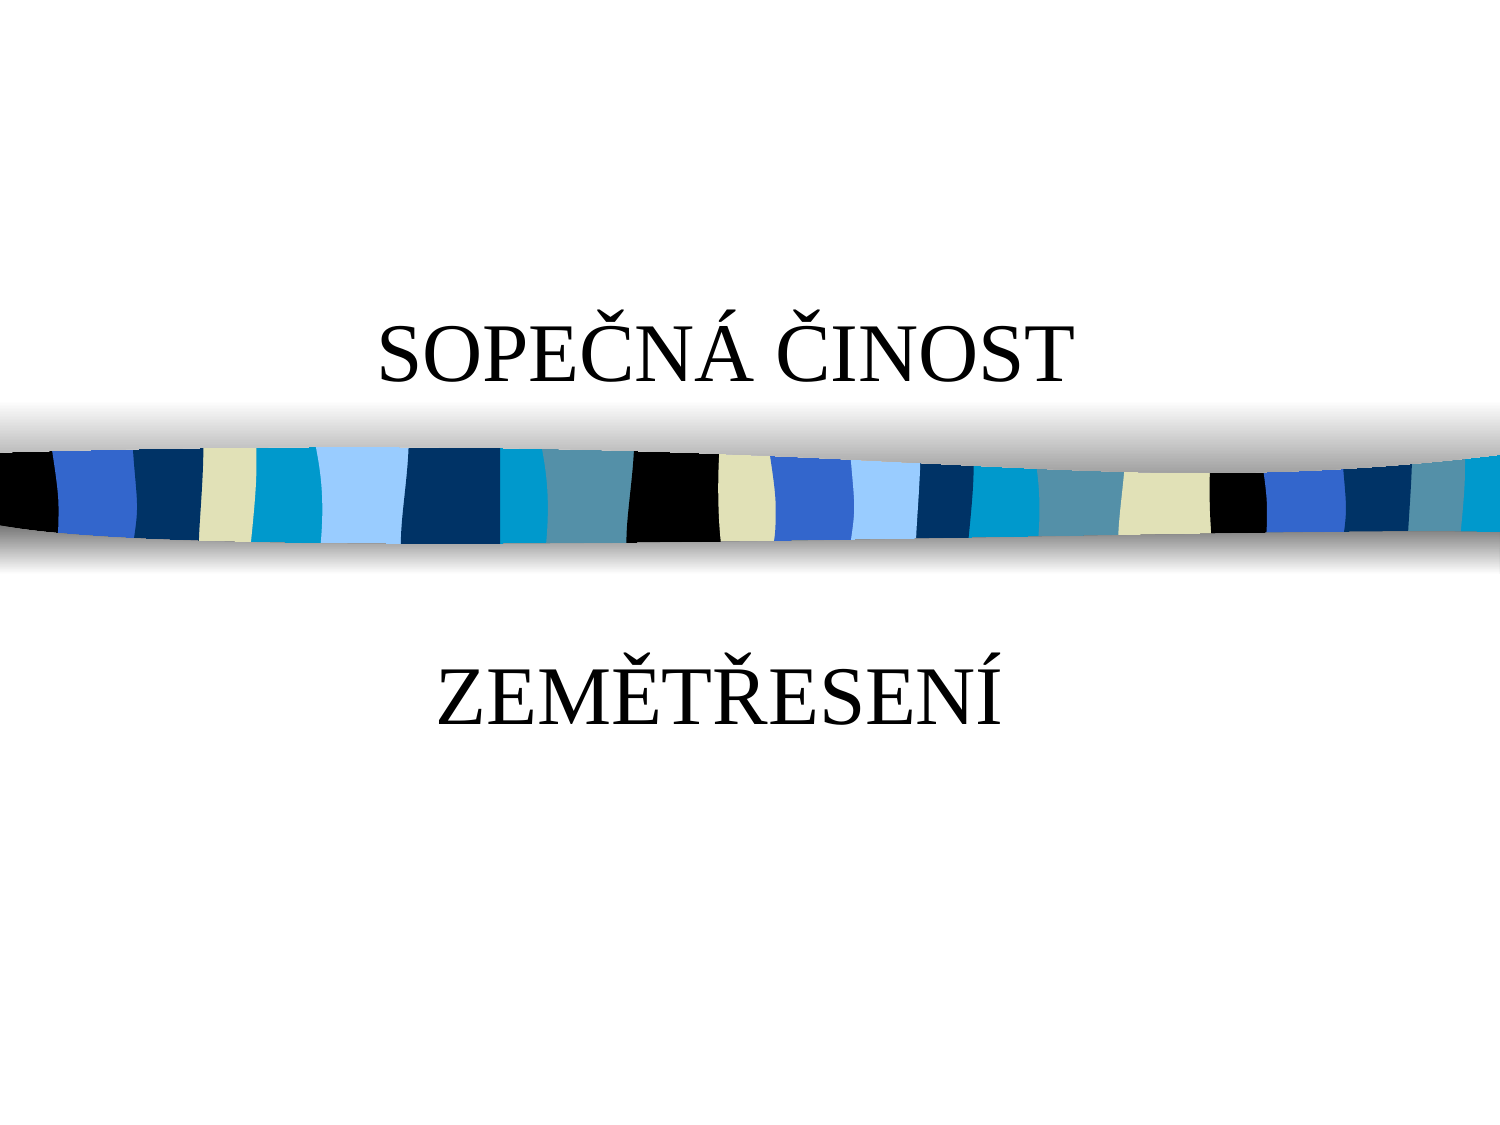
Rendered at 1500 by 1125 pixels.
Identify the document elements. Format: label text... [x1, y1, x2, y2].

title SOPEČNÁ ČINOST [88, 290, 1364, 407]
subtitle ZEMĚTŘESENÍ [194, 633, 1245, 921]
